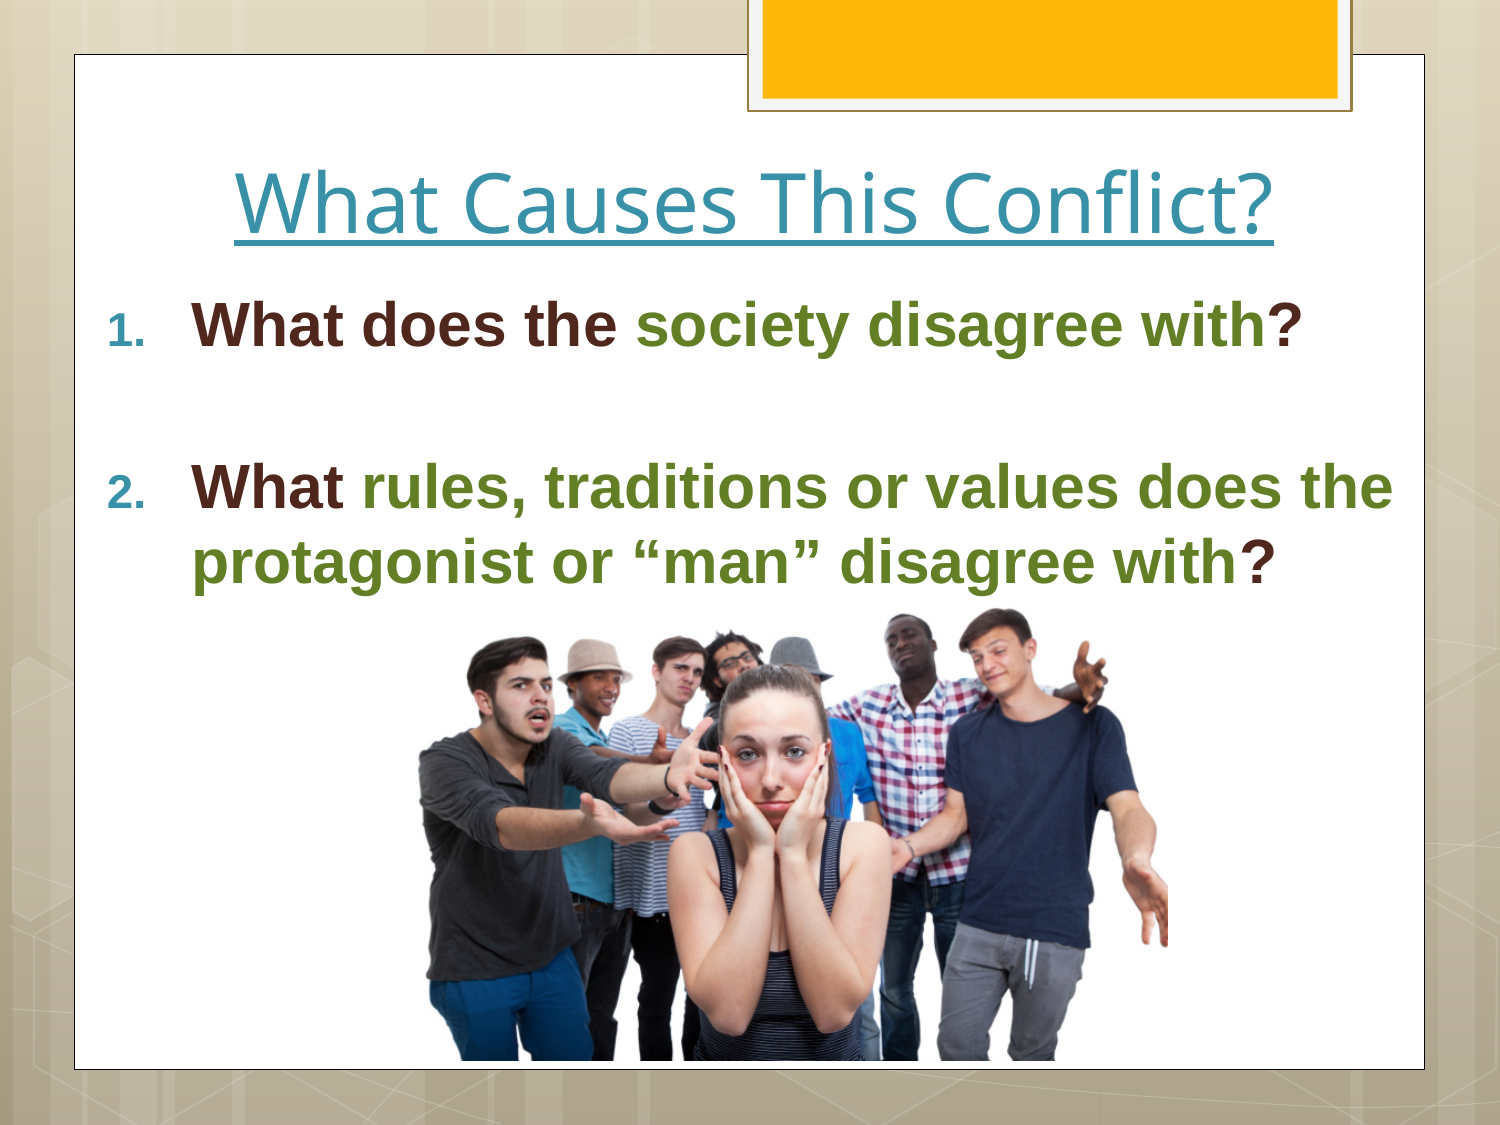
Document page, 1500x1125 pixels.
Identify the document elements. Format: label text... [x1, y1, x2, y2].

list What does the society disagree with? What rules, traditions or values does the protagonist or “man” disagree with? [80, 275, 1429, 852]
picture [364, 524, 1169, 1061]
title What Causes This Conflict? [80, 70, 1429, 258]
